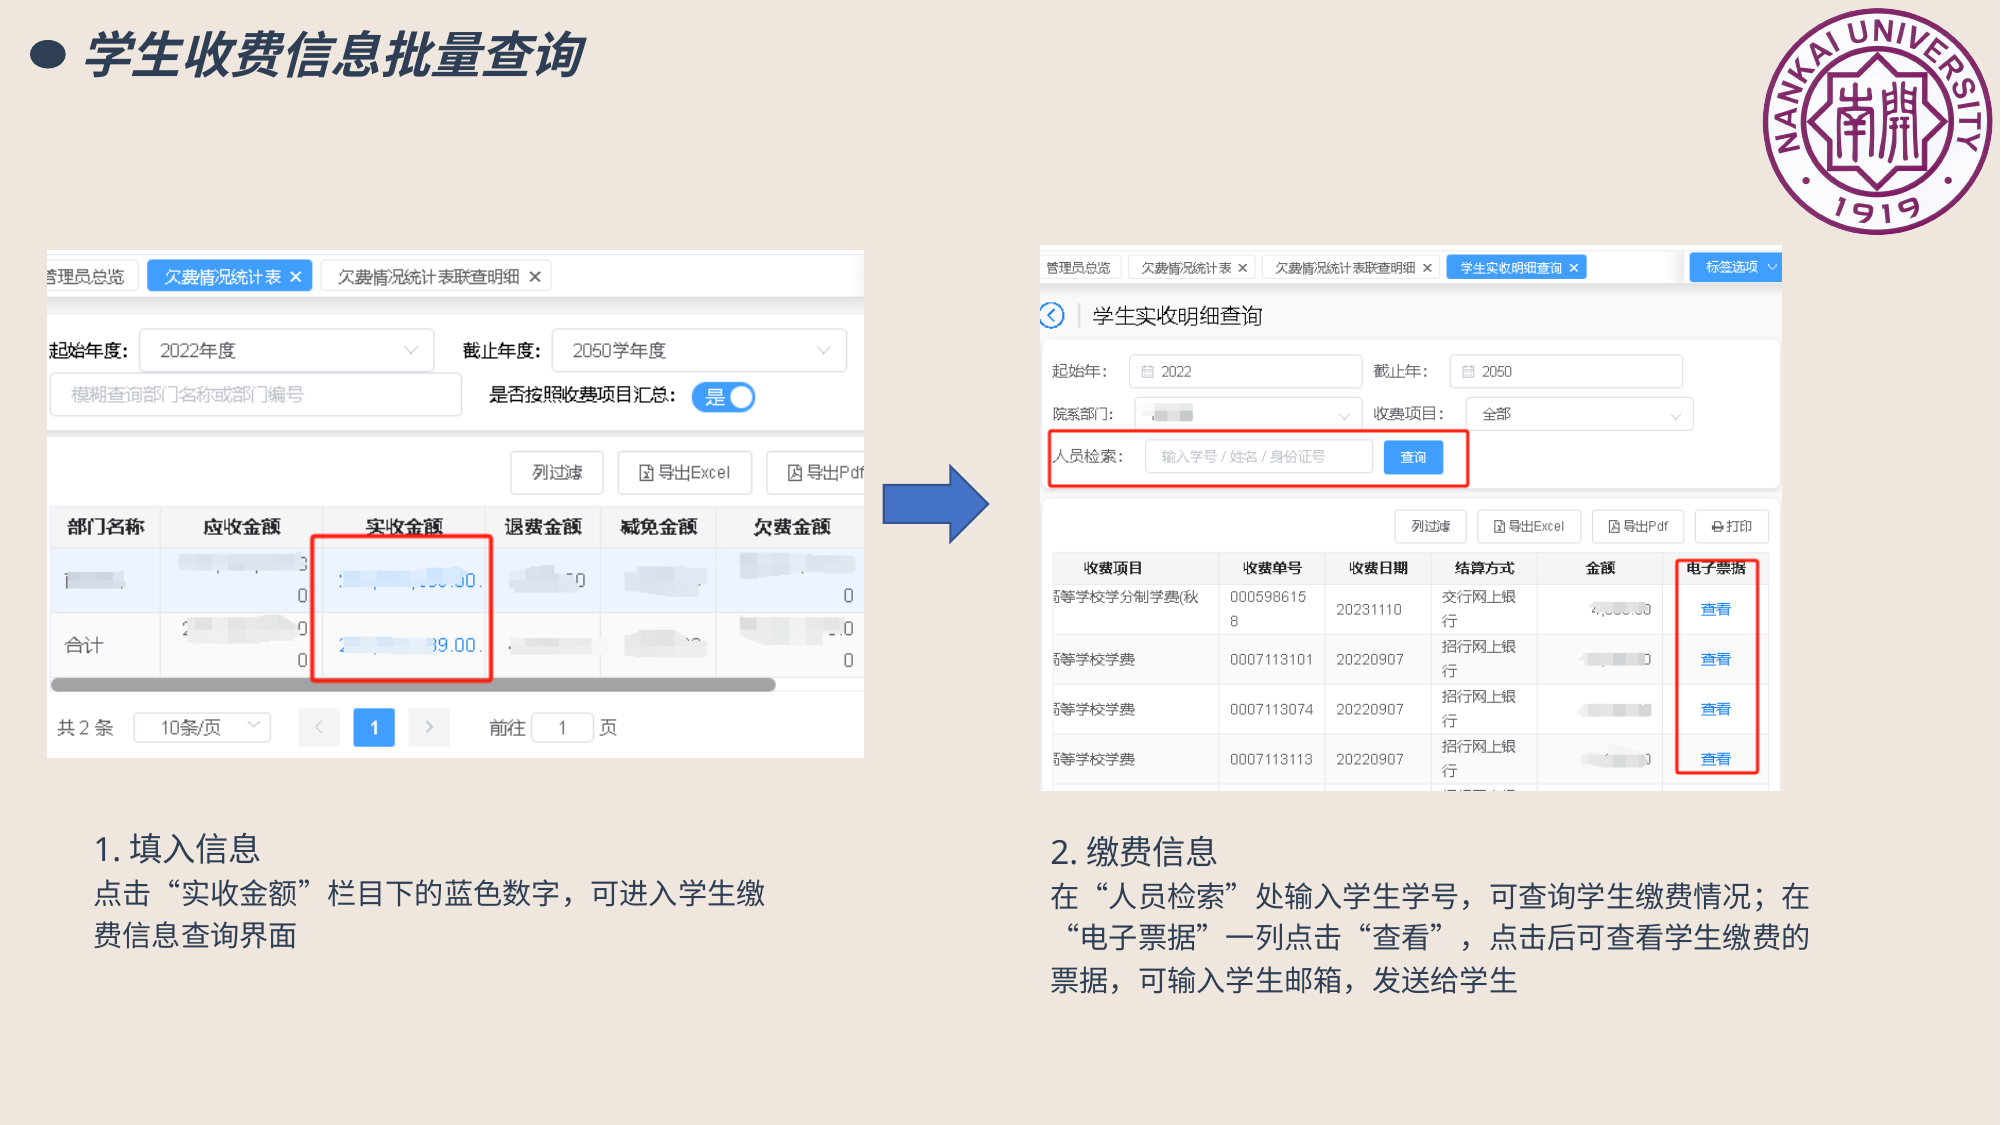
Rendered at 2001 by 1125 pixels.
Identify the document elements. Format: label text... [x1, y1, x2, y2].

picture [47, 250, 864, 758]
text_box [882, 463, 990, 545]
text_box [29, 16, 655, 92]
picture [1040, 0, 2000, 791]
text_box 1.填入信息 点击“实收金额”栏目下的蓝色数字，可进入学生缴费信息查询界面 [93, 820, 770, 953]
text_box 2.缴费信息 在“人员检索”处输入学生学号，可查询学生缴费情况；在“电子票据”一列点击“查看”，点击后可查看学生缴费的票据，可输入学生邮箱，发送给学生 [1050, 823, 1812, 997]
